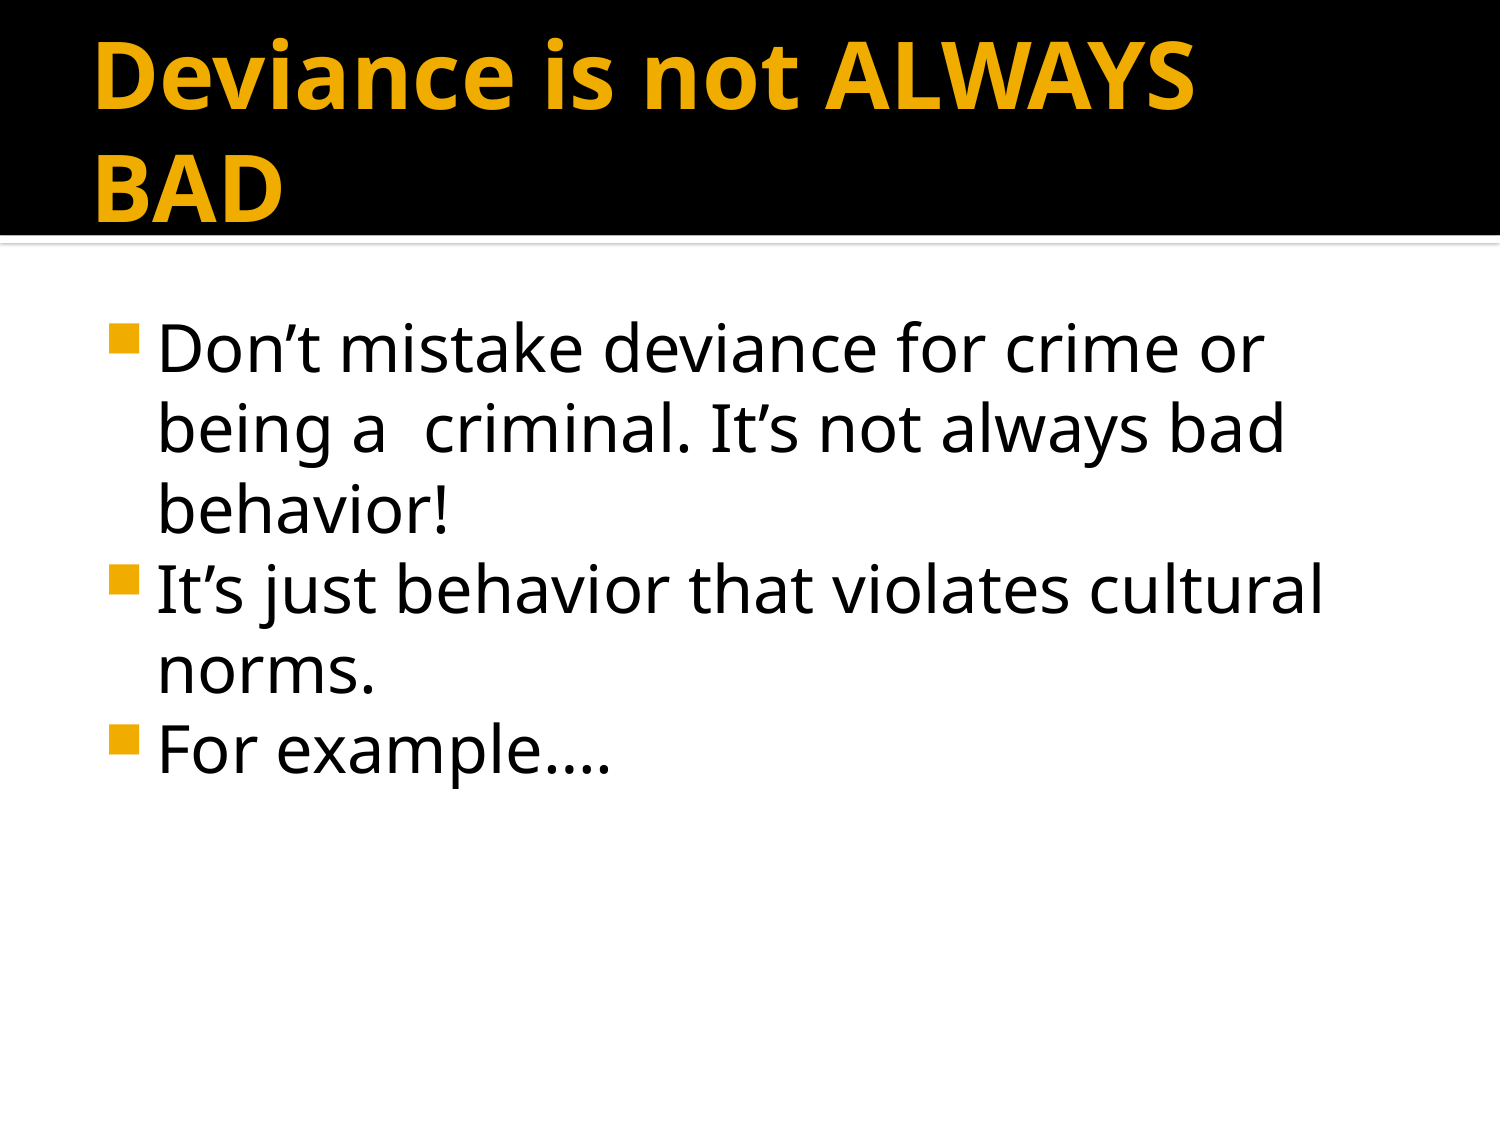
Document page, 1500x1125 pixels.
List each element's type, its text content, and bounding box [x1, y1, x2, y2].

title Deviance is not ALWAYS BAD [75, 25, 1425, 231]
list Don’t mistake deviance for crime or being a criminal. It’s not always bad behavior! It’s just behavior that violates cultural norms. For example…. [75, 291, 1425, 1050]
